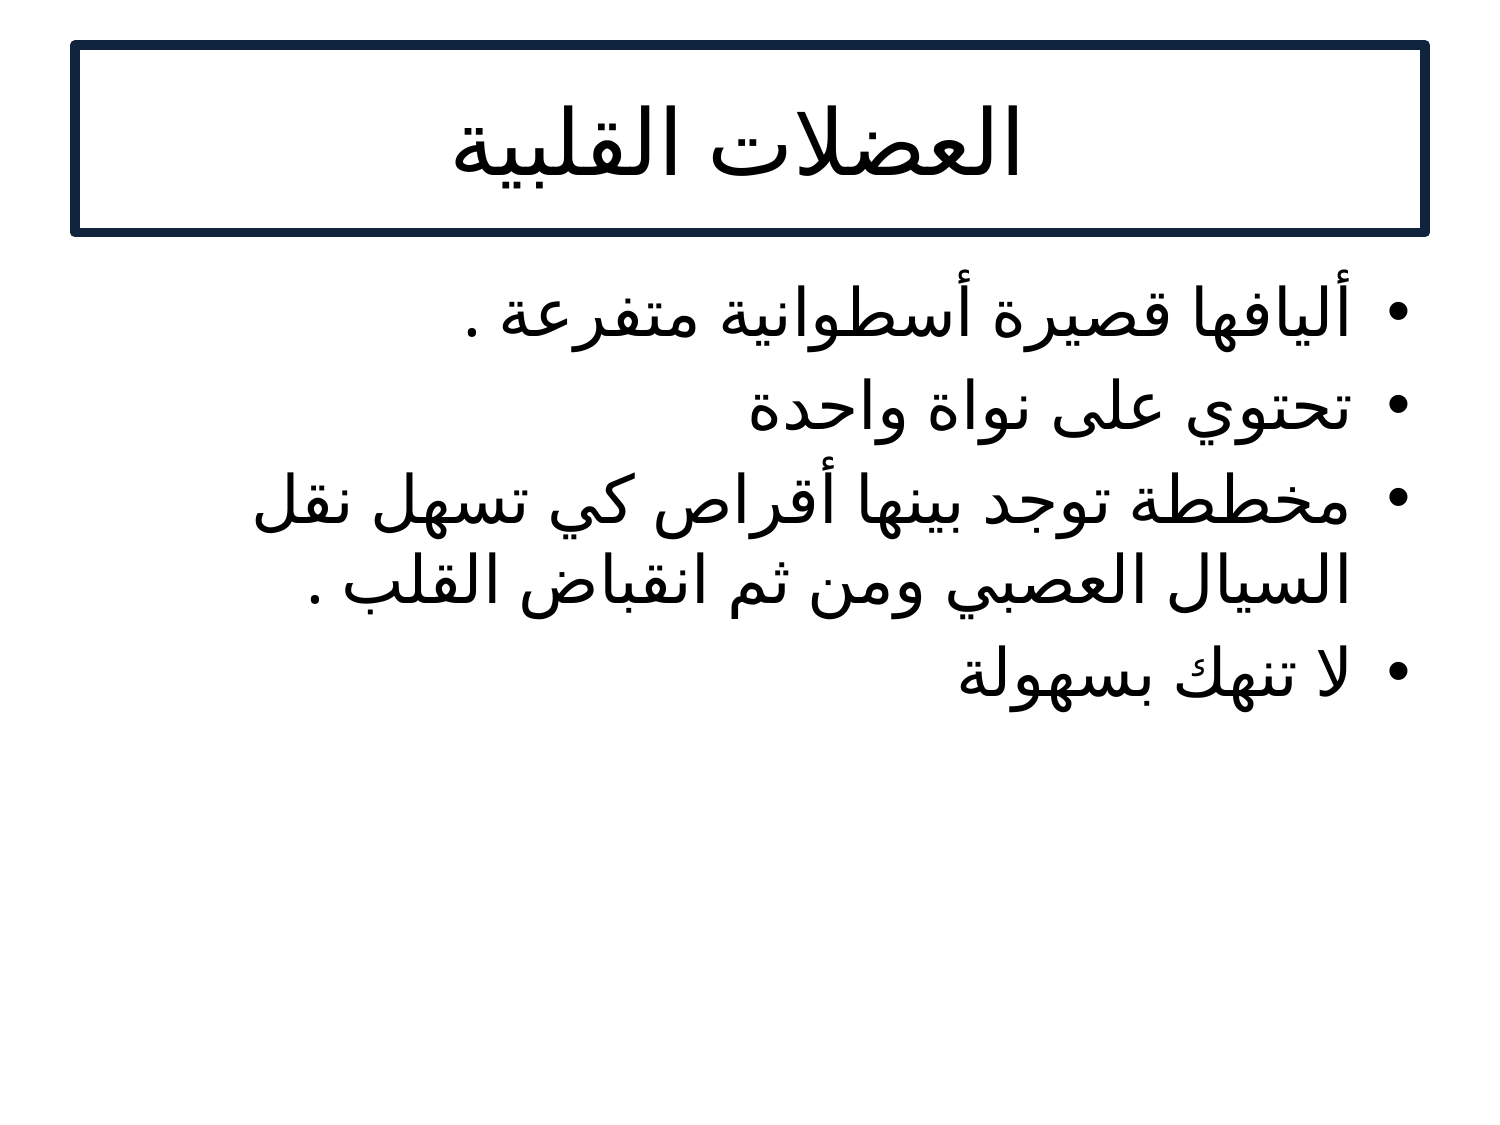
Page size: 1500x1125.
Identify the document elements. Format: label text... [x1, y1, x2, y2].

title العضلات القلبية [75, 45, 1425, 233]
list أليافها قصيرة أسطوانية متفرعة . تحتوي على نواة واحدة مخططة توجد بينها أقراص كي تسهل نقل السيال العصبي ومن ثم انقباض القلب . لا تنهك بسهولة [75, 262, 1425, 1005]
